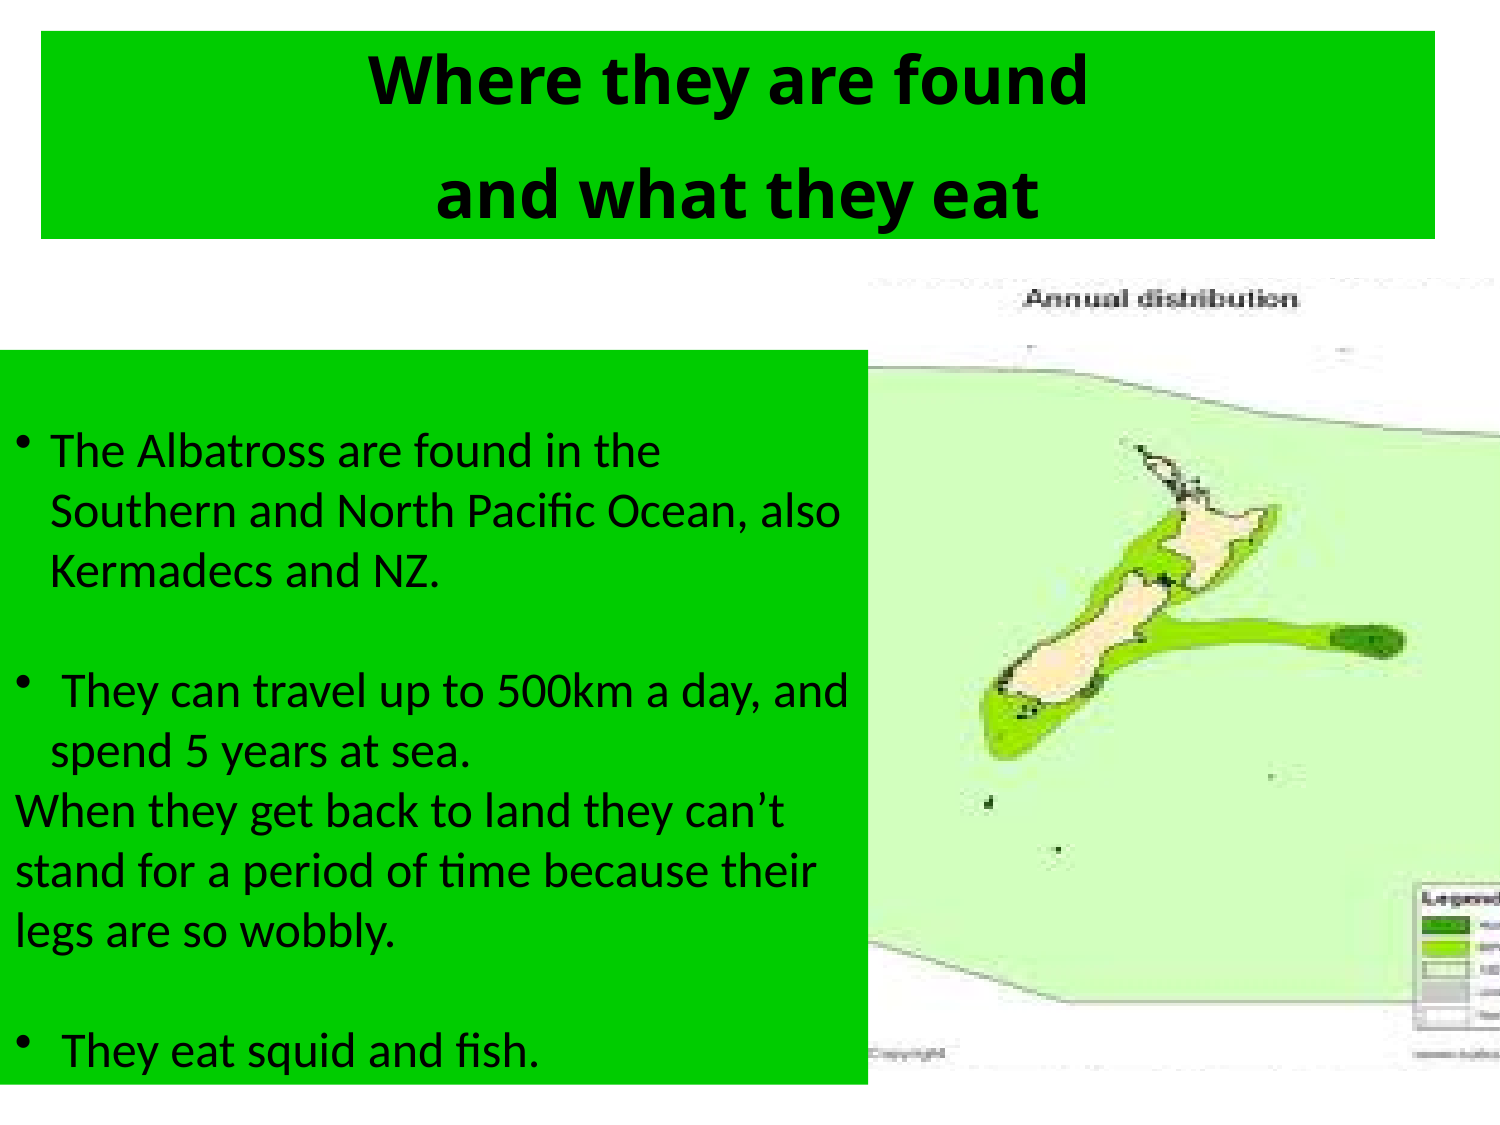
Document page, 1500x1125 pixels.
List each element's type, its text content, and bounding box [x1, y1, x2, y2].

text_box Where they are found and what they eat [41, 30, 1435, 239]
picture [867, 278, 1500, 1071]
text_box The Albatross are found in the Southern and North Pacific Ocean, also Kermadecs and NZ. They can travel up to 500km a day, and spend 5 years at sea. When they get back to land they can’t stand for a period of time because their legs are so wobbly. They eat squid and fish. [0, 349, 869, 1085]
text_box [123, 239, 1294, 349]
